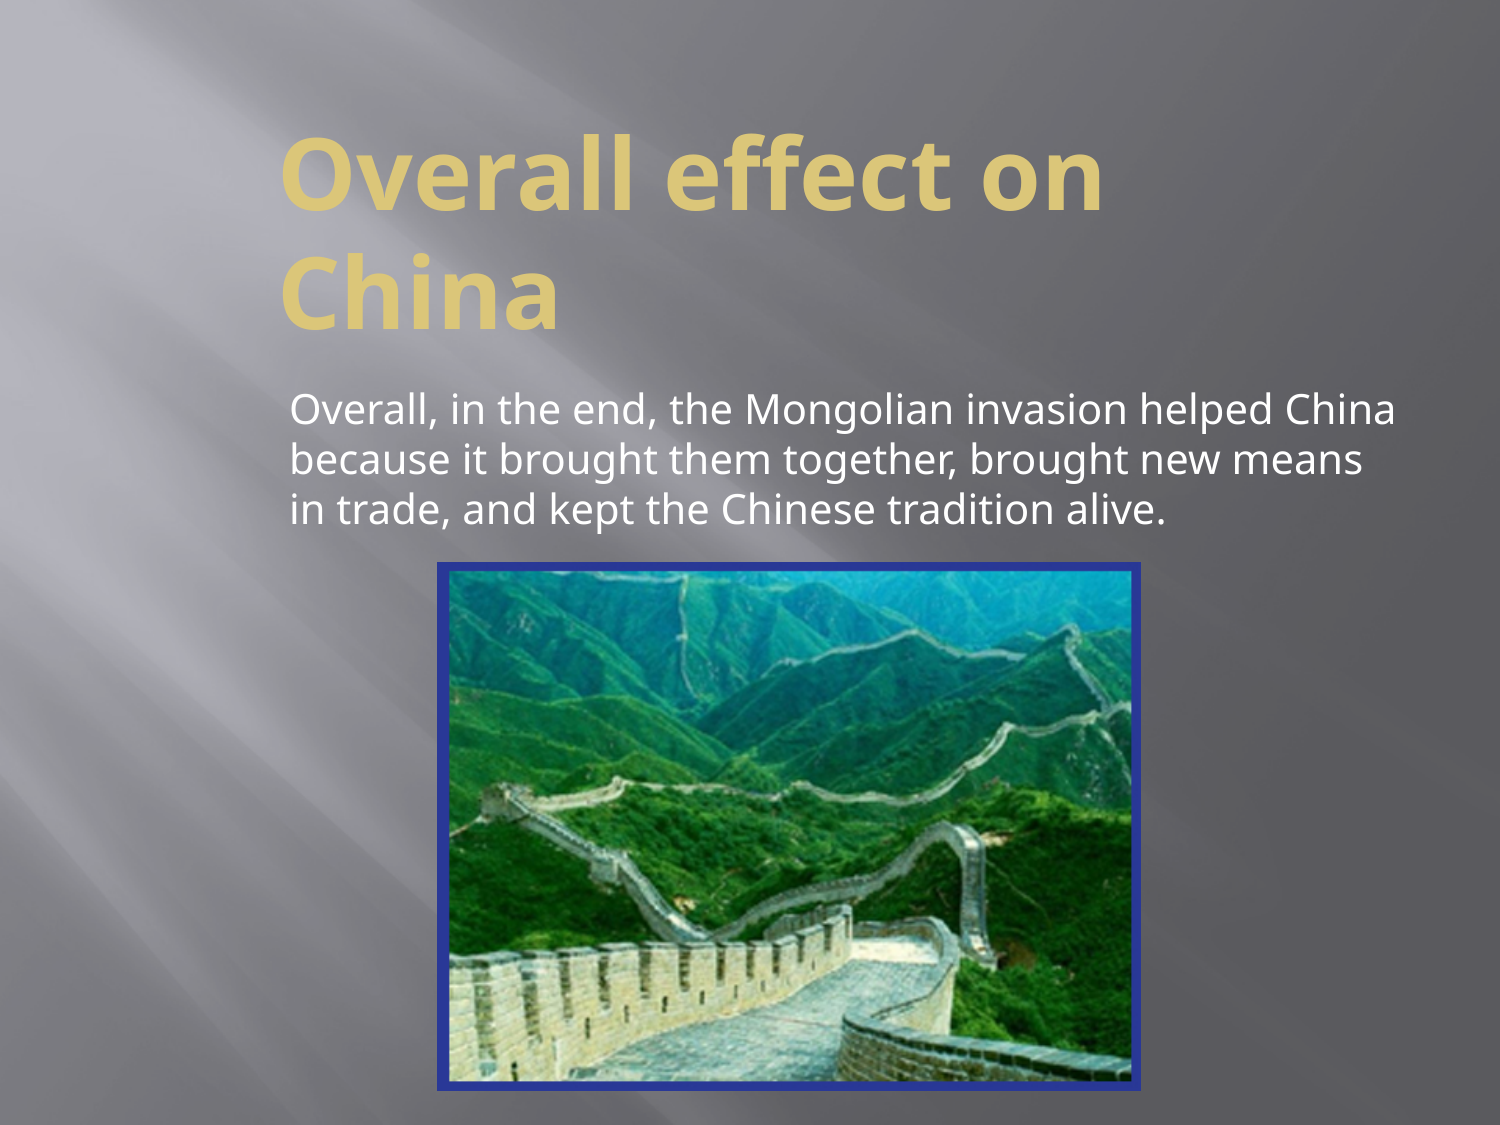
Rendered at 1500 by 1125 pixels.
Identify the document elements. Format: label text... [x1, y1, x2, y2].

title Overall effect on China [262, 50, 1425, 350]
picture [437, 562, 1141, 1091]
list Overall, in the end, the Mongolian invasion helped China because it brought them together, brought new means in trade, and kept the Chinese tradition alive. [262, 375, 1425, 623]
